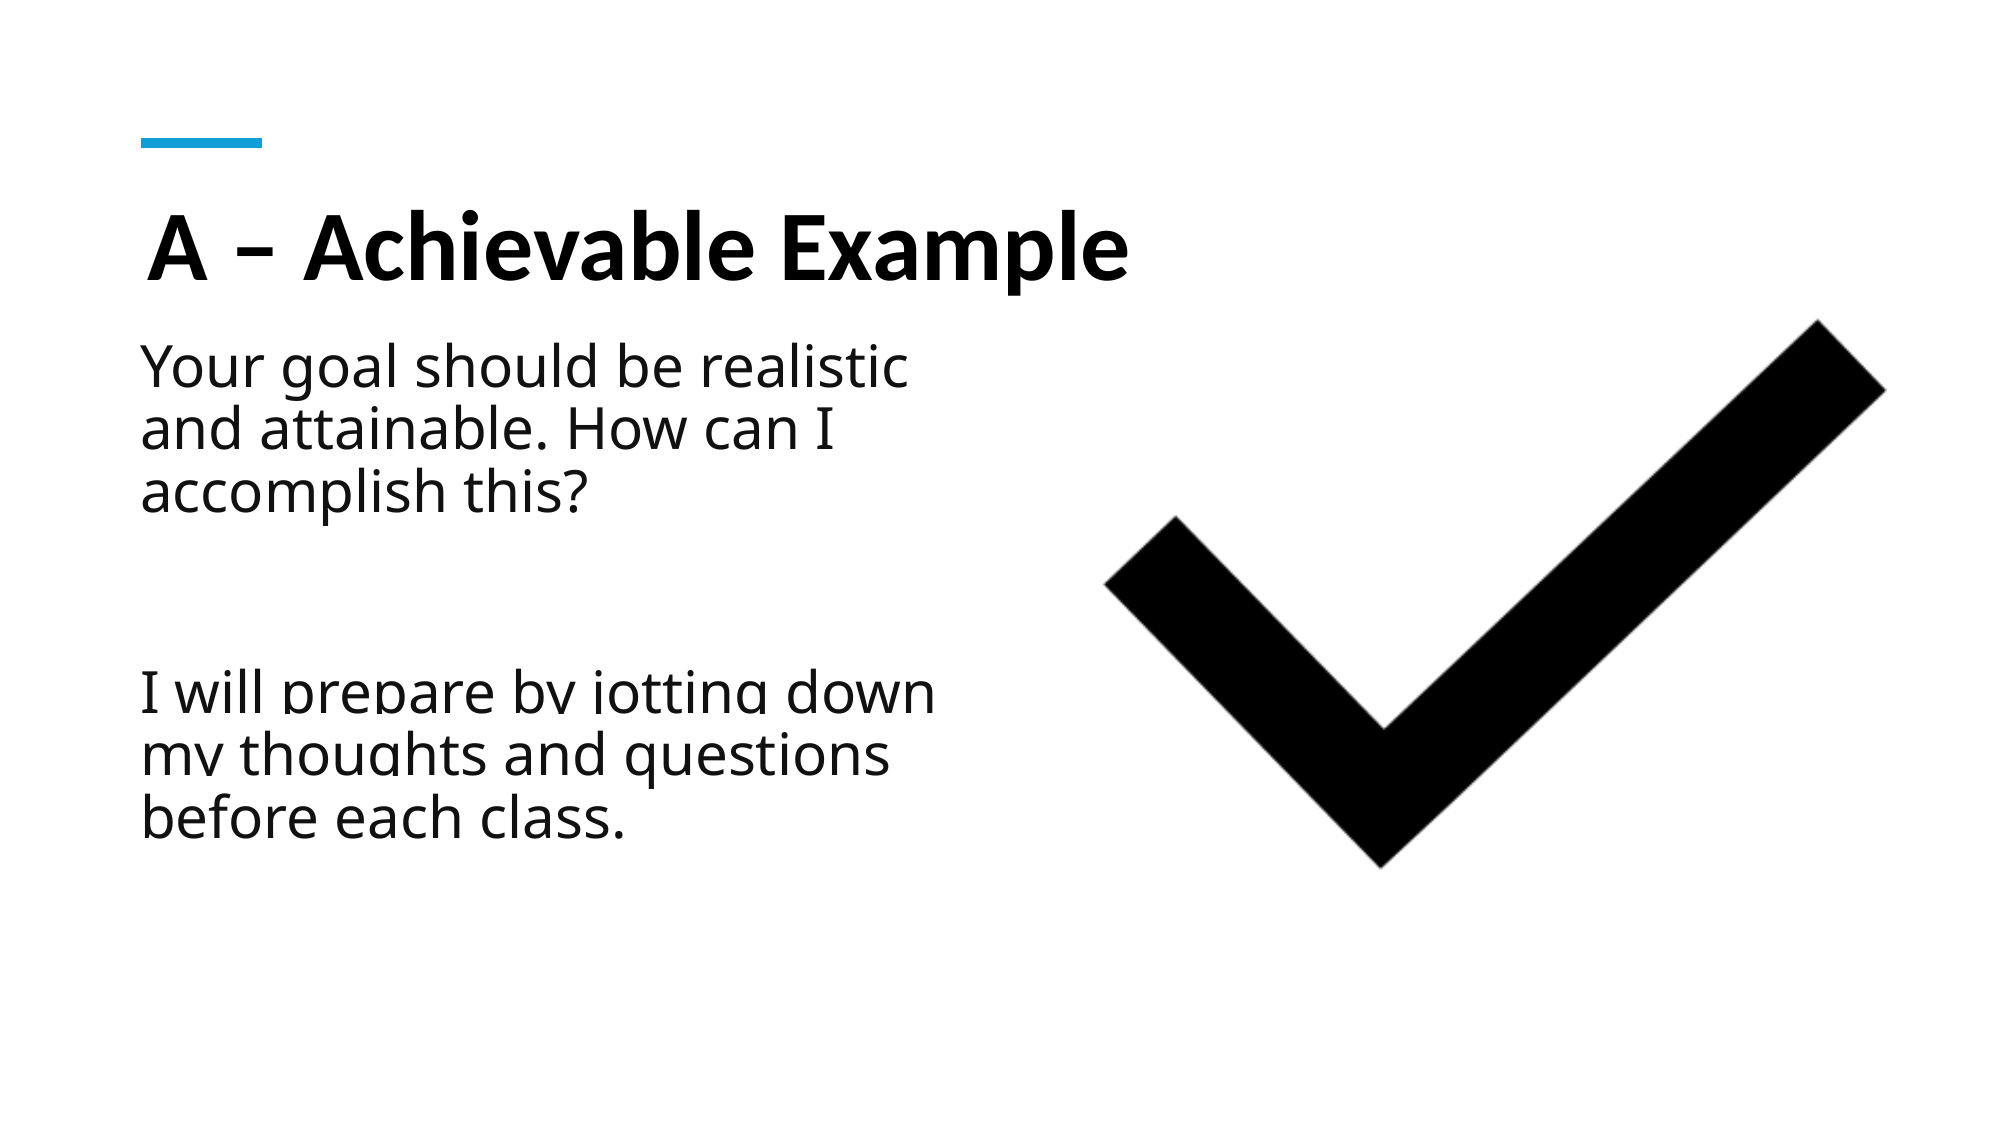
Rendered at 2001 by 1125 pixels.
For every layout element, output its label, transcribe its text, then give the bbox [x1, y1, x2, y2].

title A – Achievable Example [132, 186, 1088, 330]
picture [1088, 186, 1902, 1000]
list Your goal should be realistic and attainable. How can I accomplish this? I will prepare by jotting down my thoughts and questions before each class. [124, 329, 1029, 1043]
